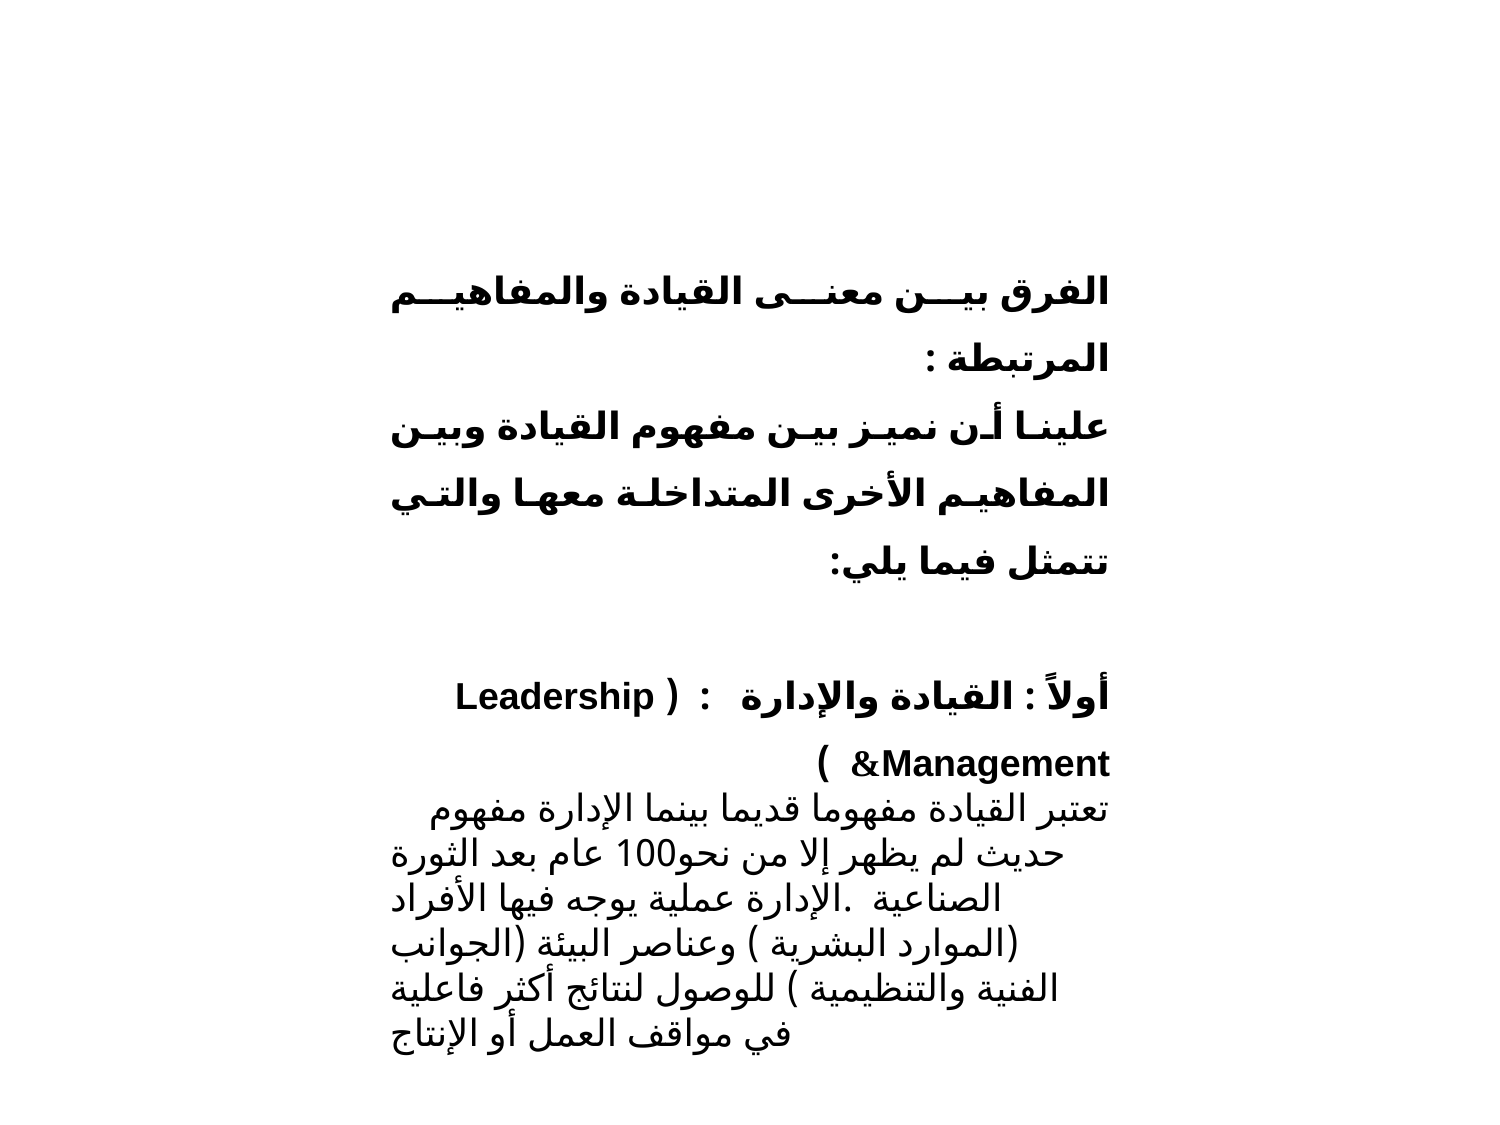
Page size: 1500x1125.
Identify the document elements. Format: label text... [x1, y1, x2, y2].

text_box الفرق بين معنى القيادة والمفاهيم المرتبطة : علينا أن نميز بين مفهوم القيادة وبين المفاهيم الأخرى المتداخلة معها والتي تتمثل فيما يلي: أولاً : القيادة والإدارة : ( Leadership &Management ) تعتبر القيادة مفهوما قديما بينما الإدارة مفهوم حديث لم يظهر إلا من نحو100 عام بعد الثورة الصناعية .الإدارة عملية يوجه فيها الأفراد (الموارد البشرية ) وعناصر البيئة (الجوانب الفنية والتنظيمية ) للوصول لنتائج أكثر فاعلية في مواقف العمل أو الإنتاج [374, 236, 1125, 1062]
